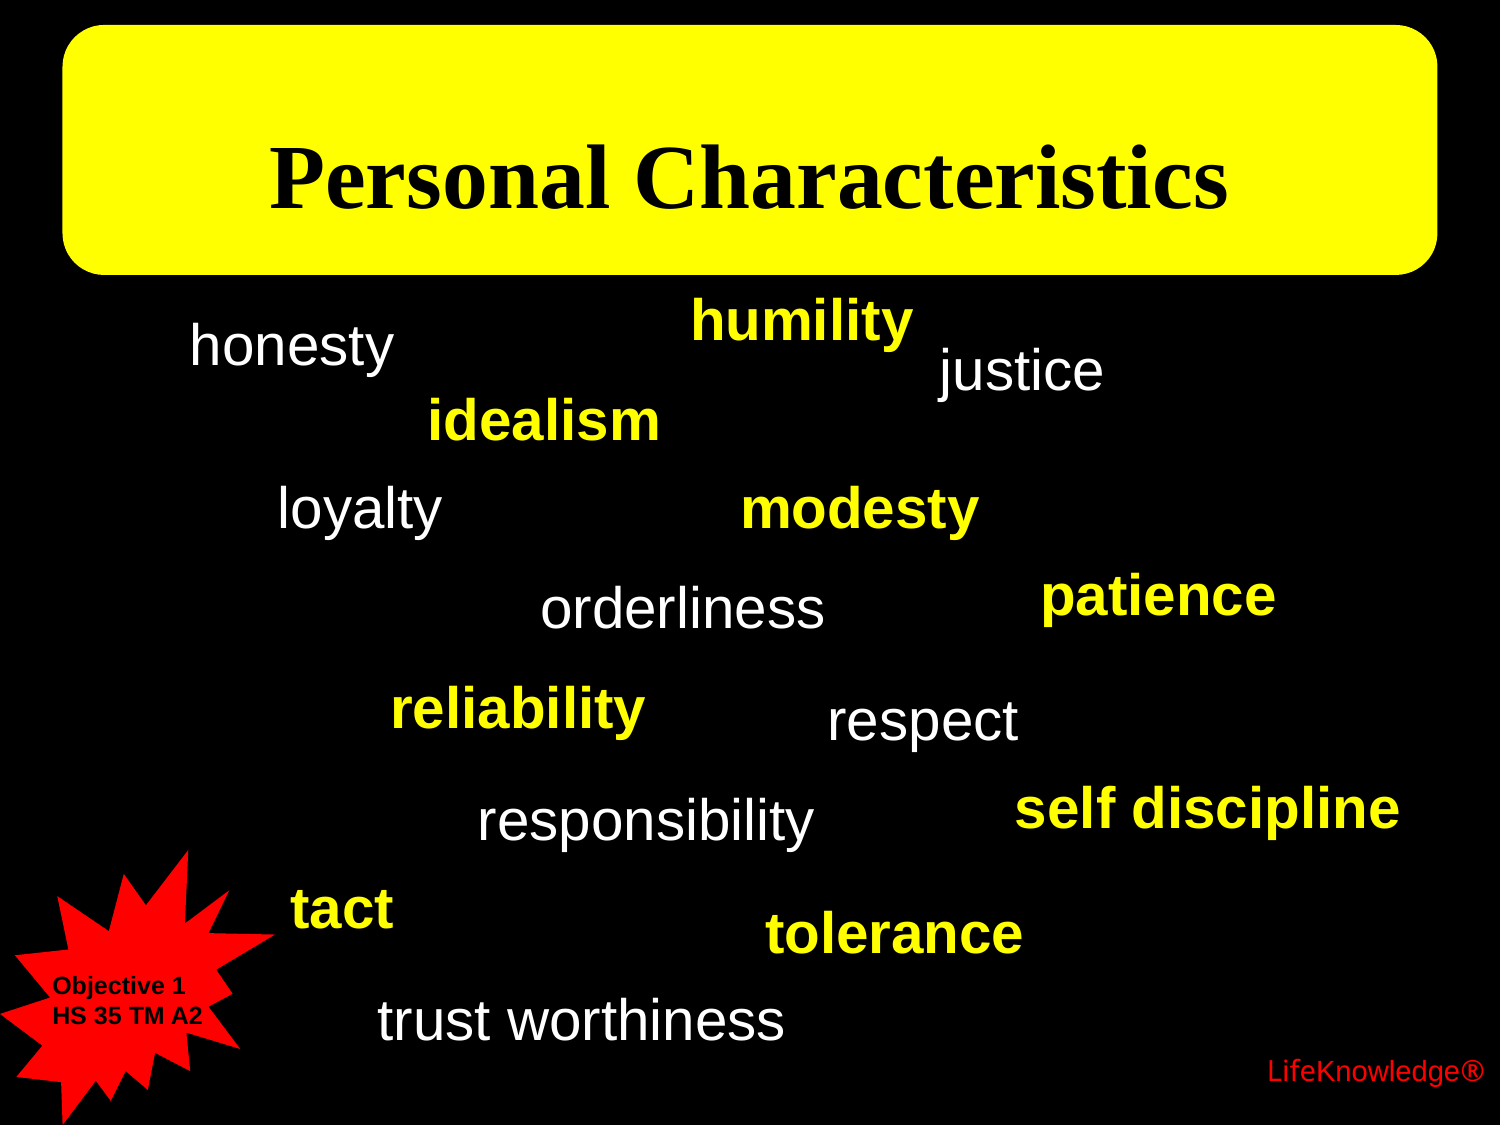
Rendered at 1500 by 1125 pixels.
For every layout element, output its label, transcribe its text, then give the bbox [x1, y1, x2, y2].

text_box justice [924, 324, 1350, 425]
text_box modesty [725, 462, 1150, 563]
text_box humility [675, 275, 1100, 375]
text_box trust worthiness [362, 975, 925, 1075]
text_box loyalty [262, 462, 688, 563]
text_box respect [812, 675, 1238, 775]
list honesty [174, 299, 601, 401]
footer LifeKnowledge® [0, 1049, 1500, 1125]
text_box tact [275, 862, 700, 963]
text_box idealism [412, 375, 838, 475]
text_box self discipline [999, 762, 1425, 863]
text_box patience [1025, 549, 1450, 650]
text_box Objective 1 HS 35 TM A2 [37, 962, 219, 1038]
title Personal Characteristics [124, 62, 1376, 235]
text_box responsibility [462, 774, 888, 875]
text_box reliability [375, 662, 800, 763]
text_box tolerance [750, 887, 1175, 988]
text_box orderliness [525, 562, 950, 663]
